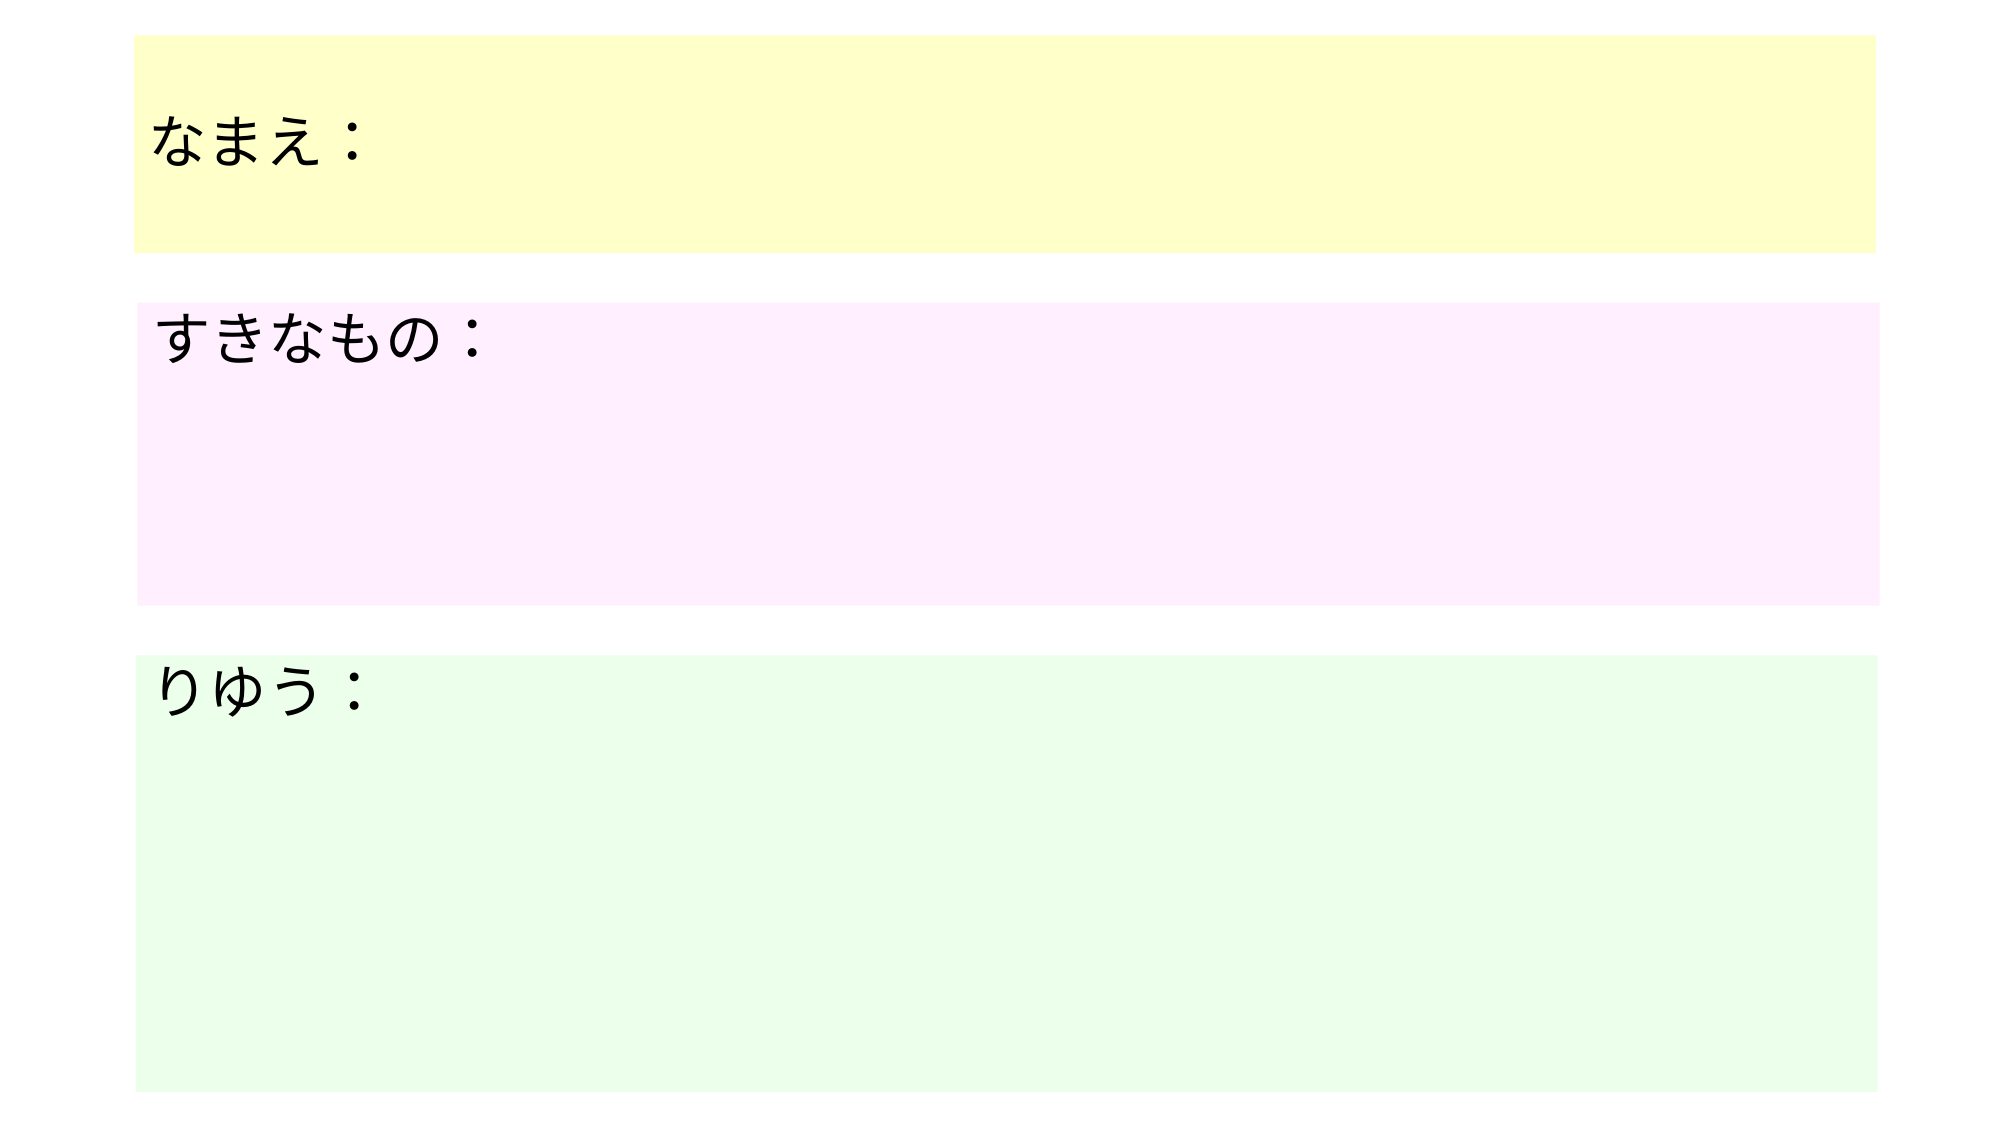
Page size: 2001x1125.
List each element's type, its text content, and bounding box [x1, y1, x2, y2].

text_box りゆう： [135, 655, 1878, 1092]
list すきなもの： [137, 302, 1880, 606]
title なまえ： [133, 35, 1876, 254]
